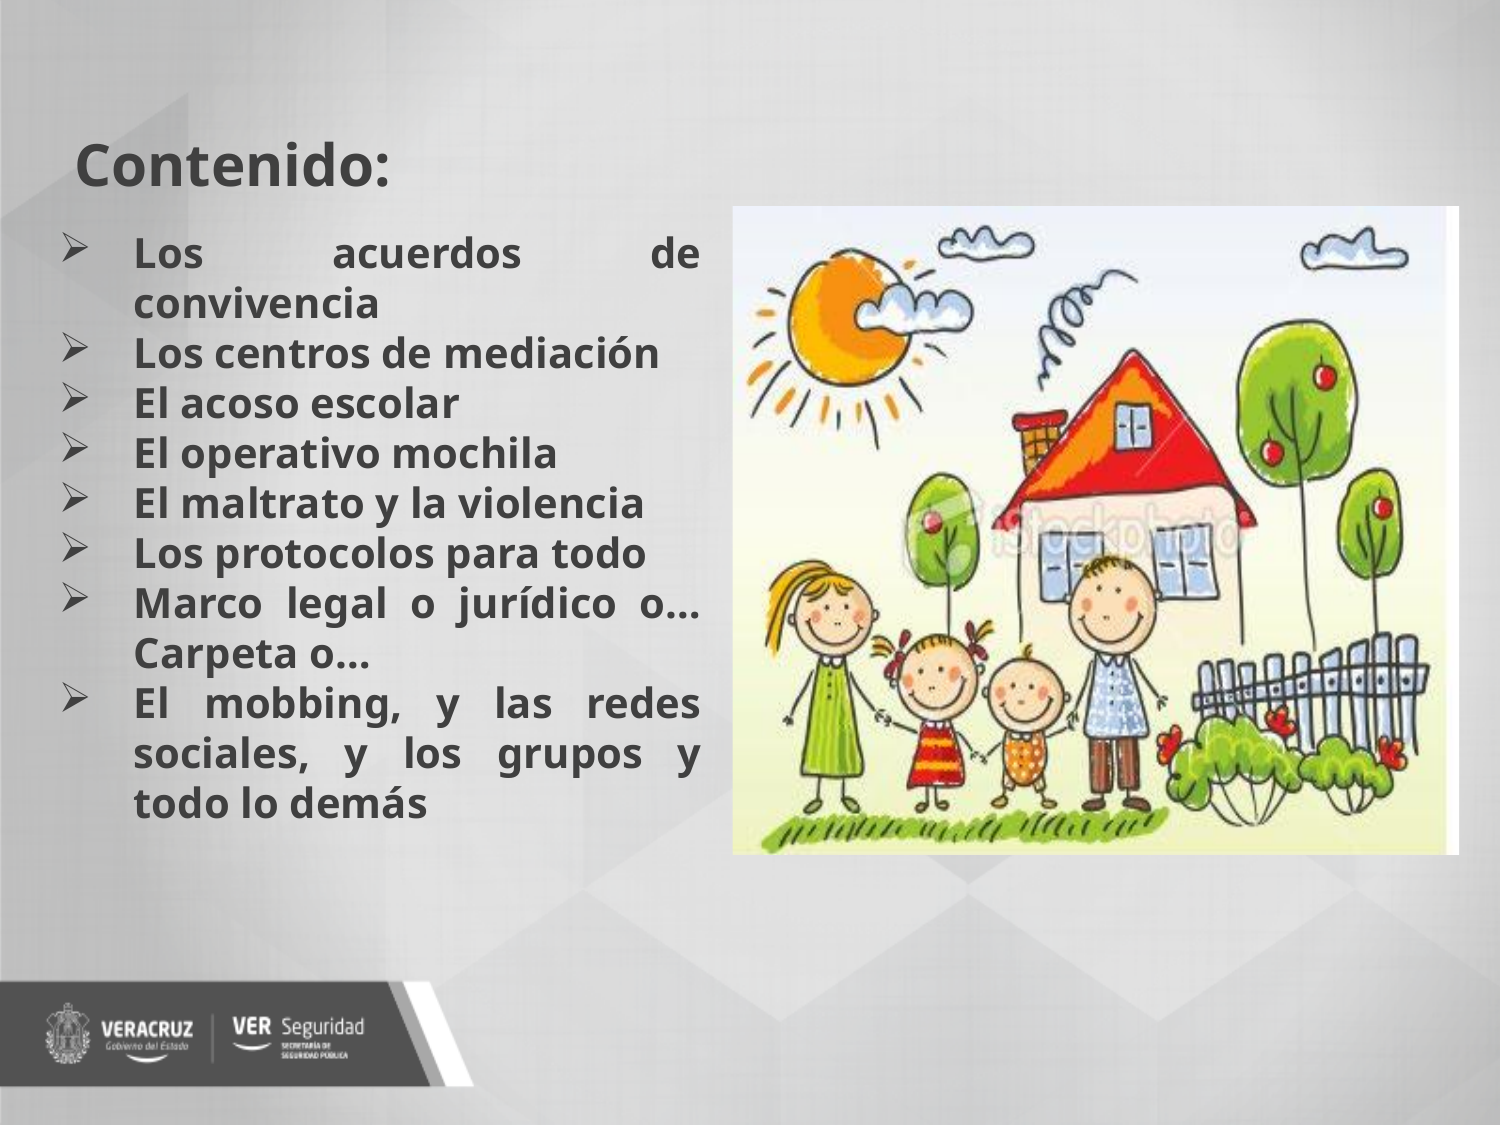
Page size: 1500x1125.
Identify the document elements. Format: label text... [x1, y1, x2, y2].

text_box Los acuerdos de convivencia Los centros de mediación El acoso escolar El operativo mochila El maltrato y la violencia Los protocolos para todo Marco legal o jurídico o… Carpeta o… El mobbing, y las redes sociales, y los grupos y todo lo demás [44, 219, 717, 885]
text_box Contenido: [59, 120, 733, 206]
picture [0, 0, 1500, 1125]
